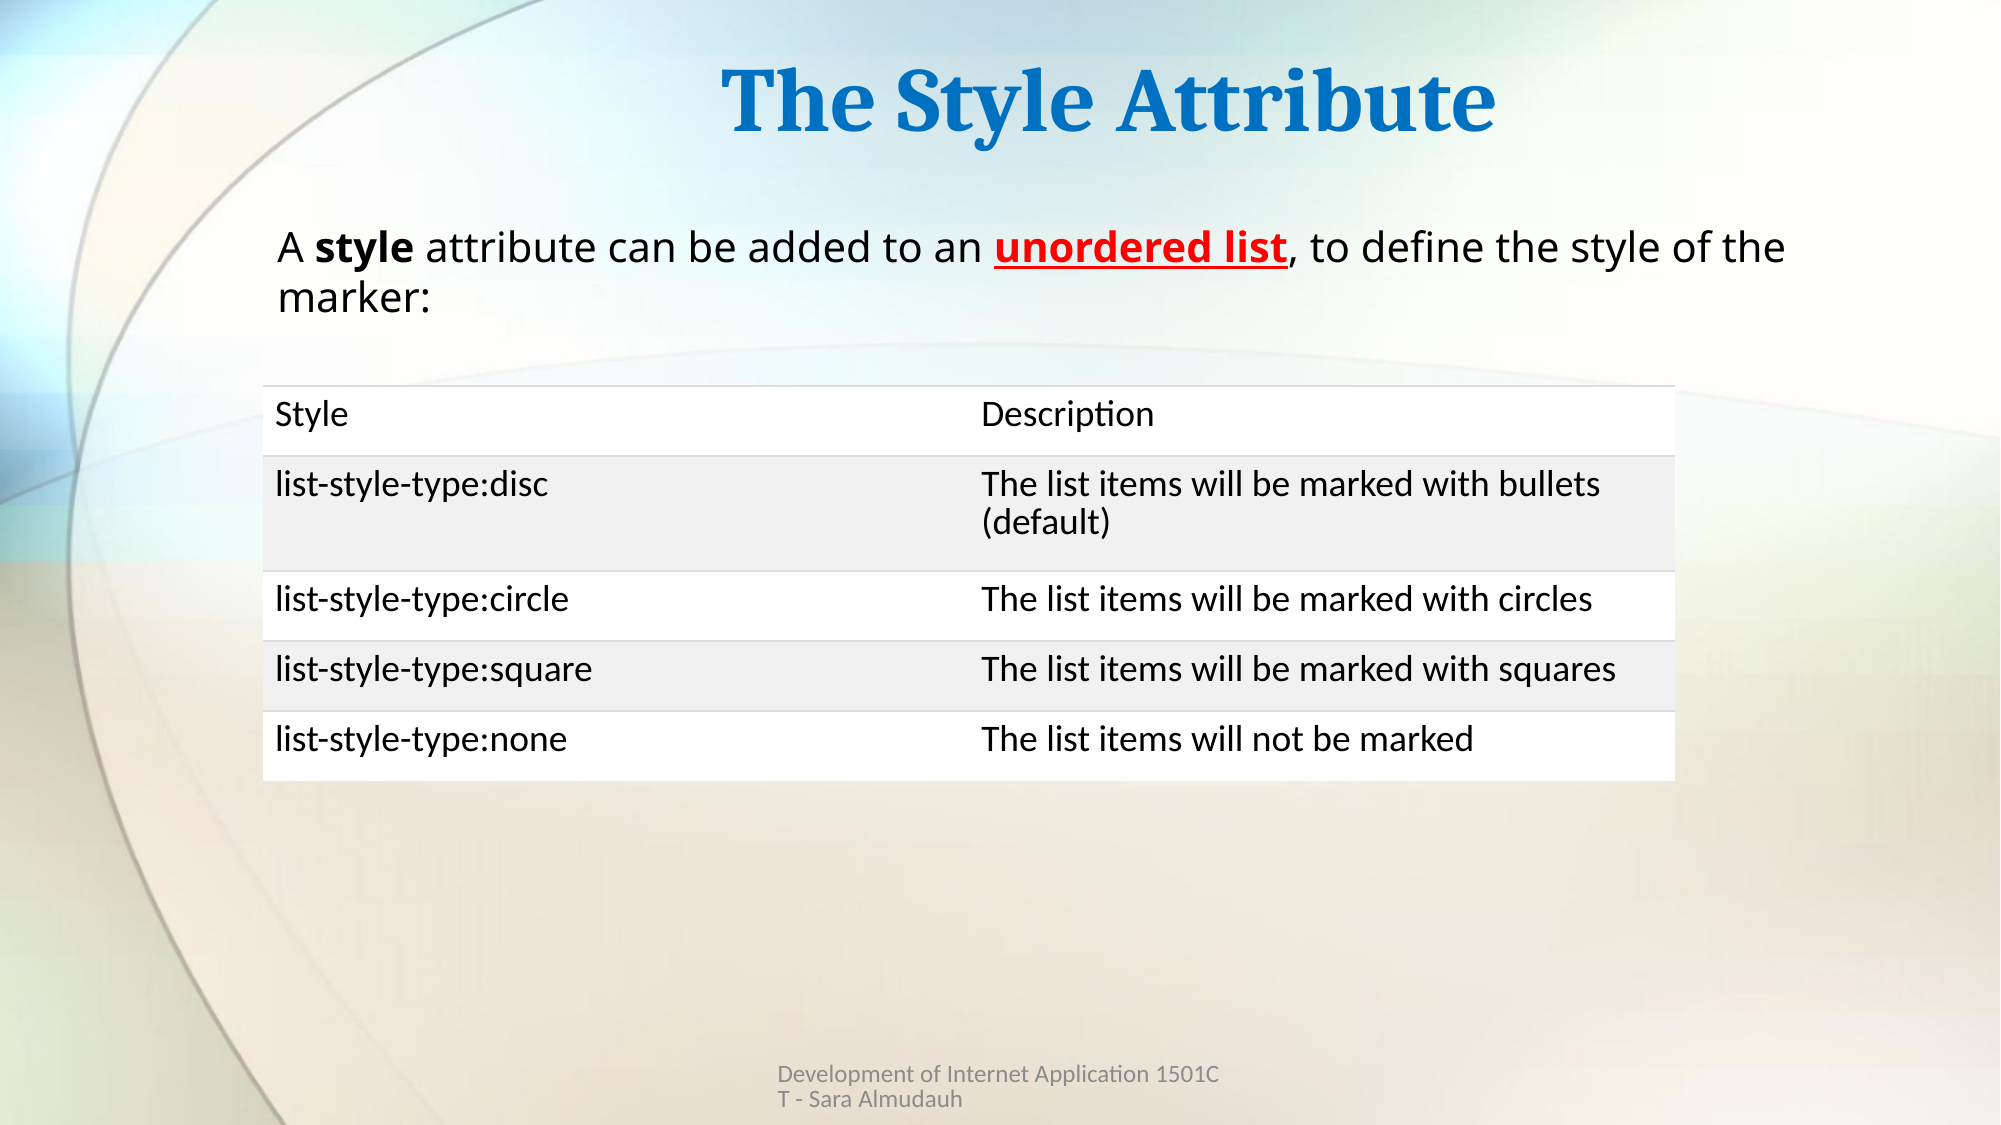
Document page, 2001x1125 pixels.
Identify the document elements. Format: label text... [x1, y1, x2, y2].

picture [0, 0, 2001, 1125]
table_cell The list items will be marked with circles [969, 572, 1675, 640]
text_box A style attribute can be added to an unordered list, to define the style of the marker: [262, 213, 1841, 329]
table_cell The list items will be marked with bullets (default) [969, 457, 1675, 570]
table_cell The list items will not be marked [969, 712, 1675, 781]
table_cell list-style-type:circle [263, 572, 969, 640]
table_cell The list items will be marked with squares [969, 642, 1675, 710]
table_cell list-style-type:square [263, 642, 969, 710]
table_cell list-style-type:none [263, 712, 969, 781]
title The Style Attribute [359, 31, 1841, 158]
footer Development of Internet Application 1501CT - Sara Almudauh [762, 1042, 1238, 1103]
table_header Style [263, 387, 969, 455]
table_cell list-style-type:disc [263, 457, 969, 570]
table_header Description [969, 387, 1675, 455]
